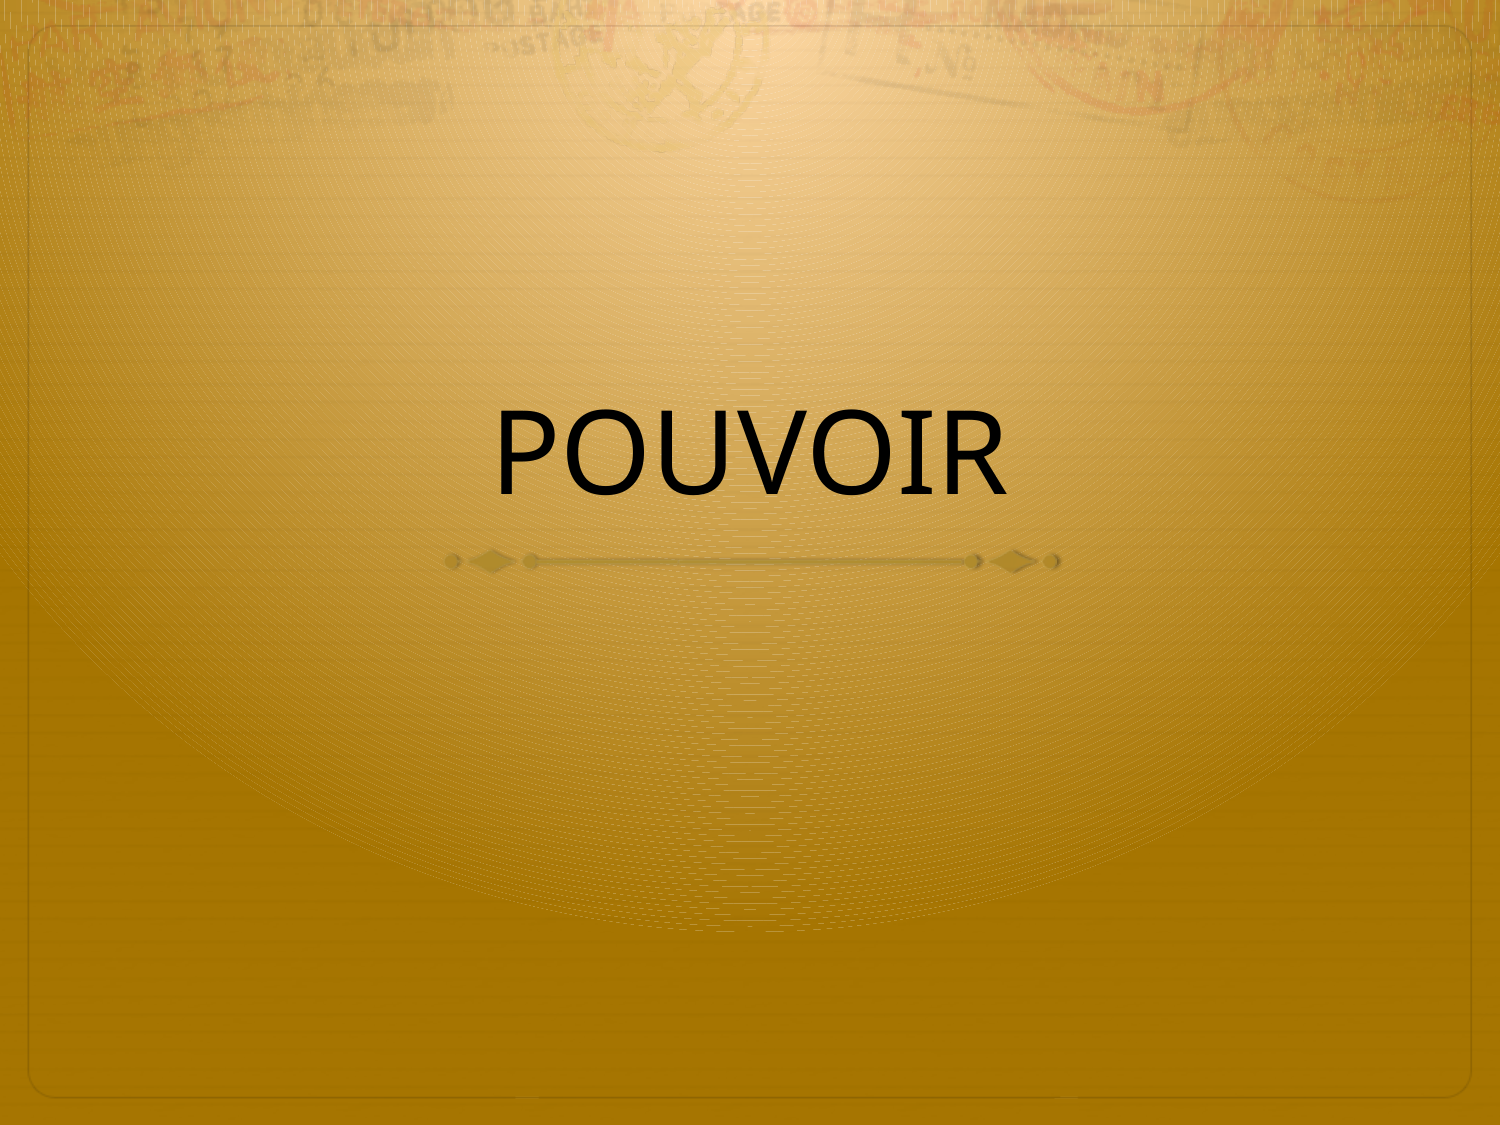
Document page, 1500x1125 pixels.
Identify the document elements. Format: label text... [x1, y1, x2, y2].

picture [0, 0, 1500, 1125]
title POUVOIR [93, 210, 1407, 525]
